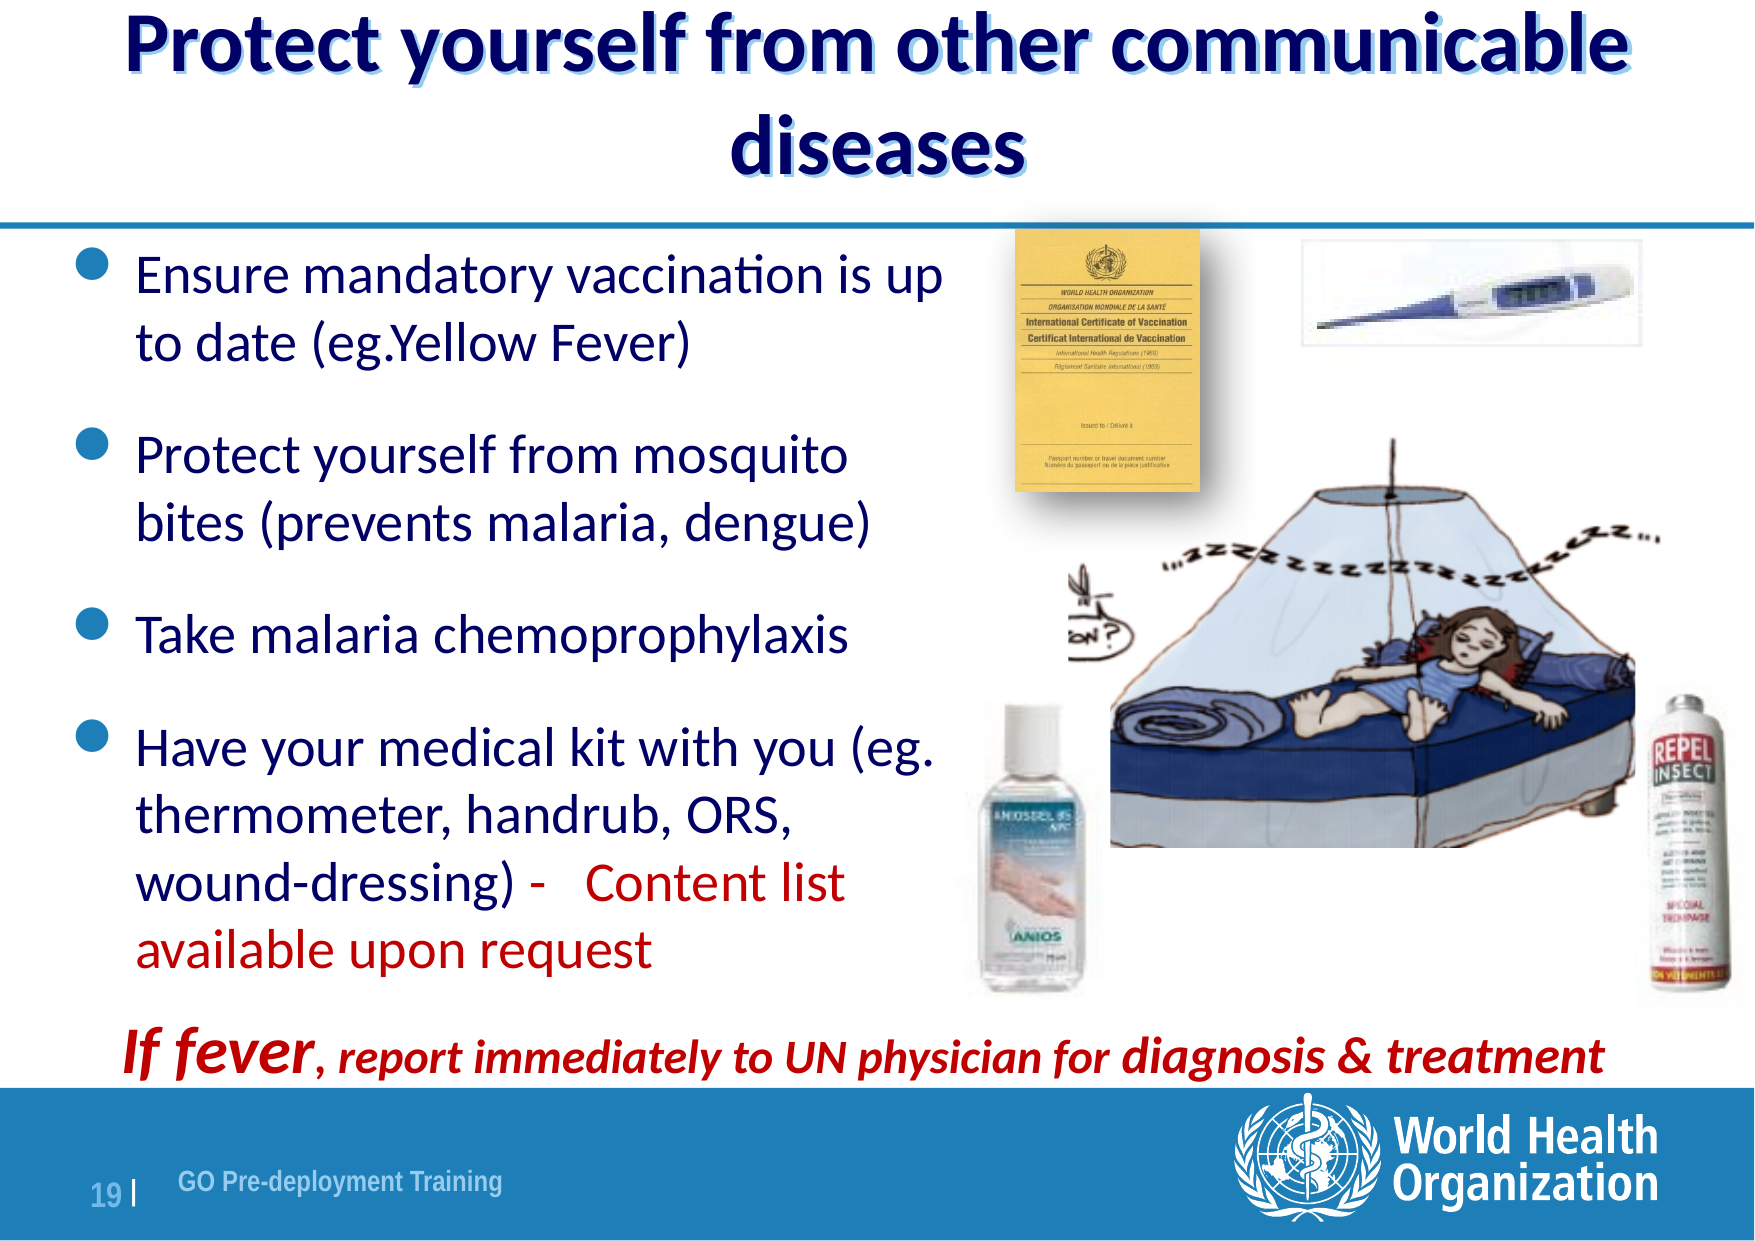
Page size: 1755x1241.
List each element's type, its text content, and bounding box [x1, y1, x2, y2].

list Ensure mandatory vaccination is up to date (eg.Yellow Fever) Protect yourself from mosquito bites (prevents malaria, dengue) Take malaria chemoprophylaxis Have your medical kit with you (eg. thermometer, handrub, ORS, wound-dressing) - Content list available upon request [70, 237, 956, 889]
picture [1635, 651, 1748, 1047]
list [1068, 420, 1700, 848]
picture [1015, 229, 1200, 493]
title Protect yourself from other communicable diseases [48, 0, 1709, 178]
picture [954, 701, 1111, 1002]
picture [1300, 236, 1643, 360]
text_box If fever, report immediately to UN physician for diagnosis & treatment [92, 998, 1709, 1096]
